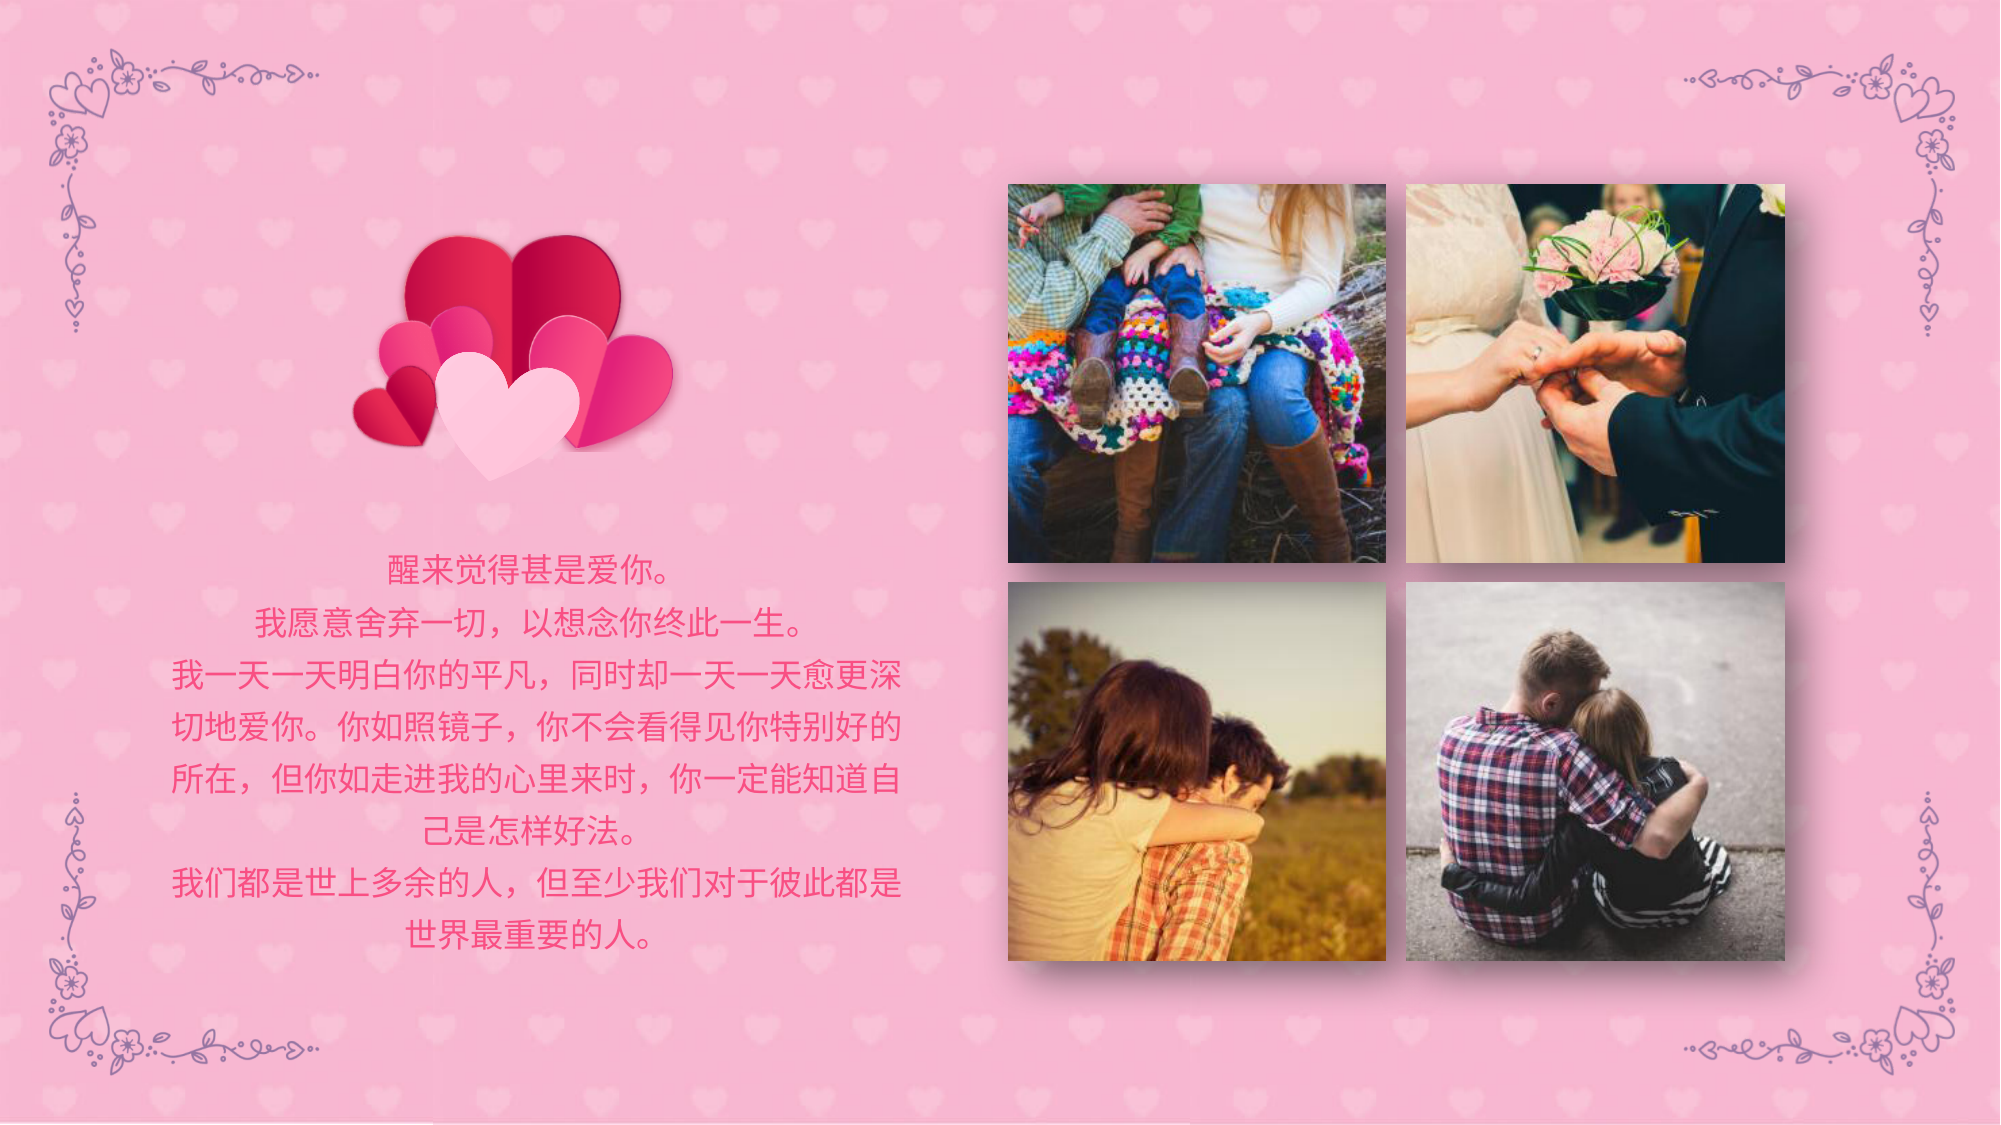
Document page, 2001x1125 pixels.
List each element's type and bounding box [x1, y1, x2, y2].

picture [0, 0, 355, 355]
picture [1008, 184, 1386, 563]
picture [1406, 582, 2000, 1125]
picture [1406, 4, 2000, 563]
text_box [0, 0, 2000, 1125]
text_box [345, 216, 683, 483]
picture [0, 770, 355, 1125]
picture [1008, 582, 1386, 961]
